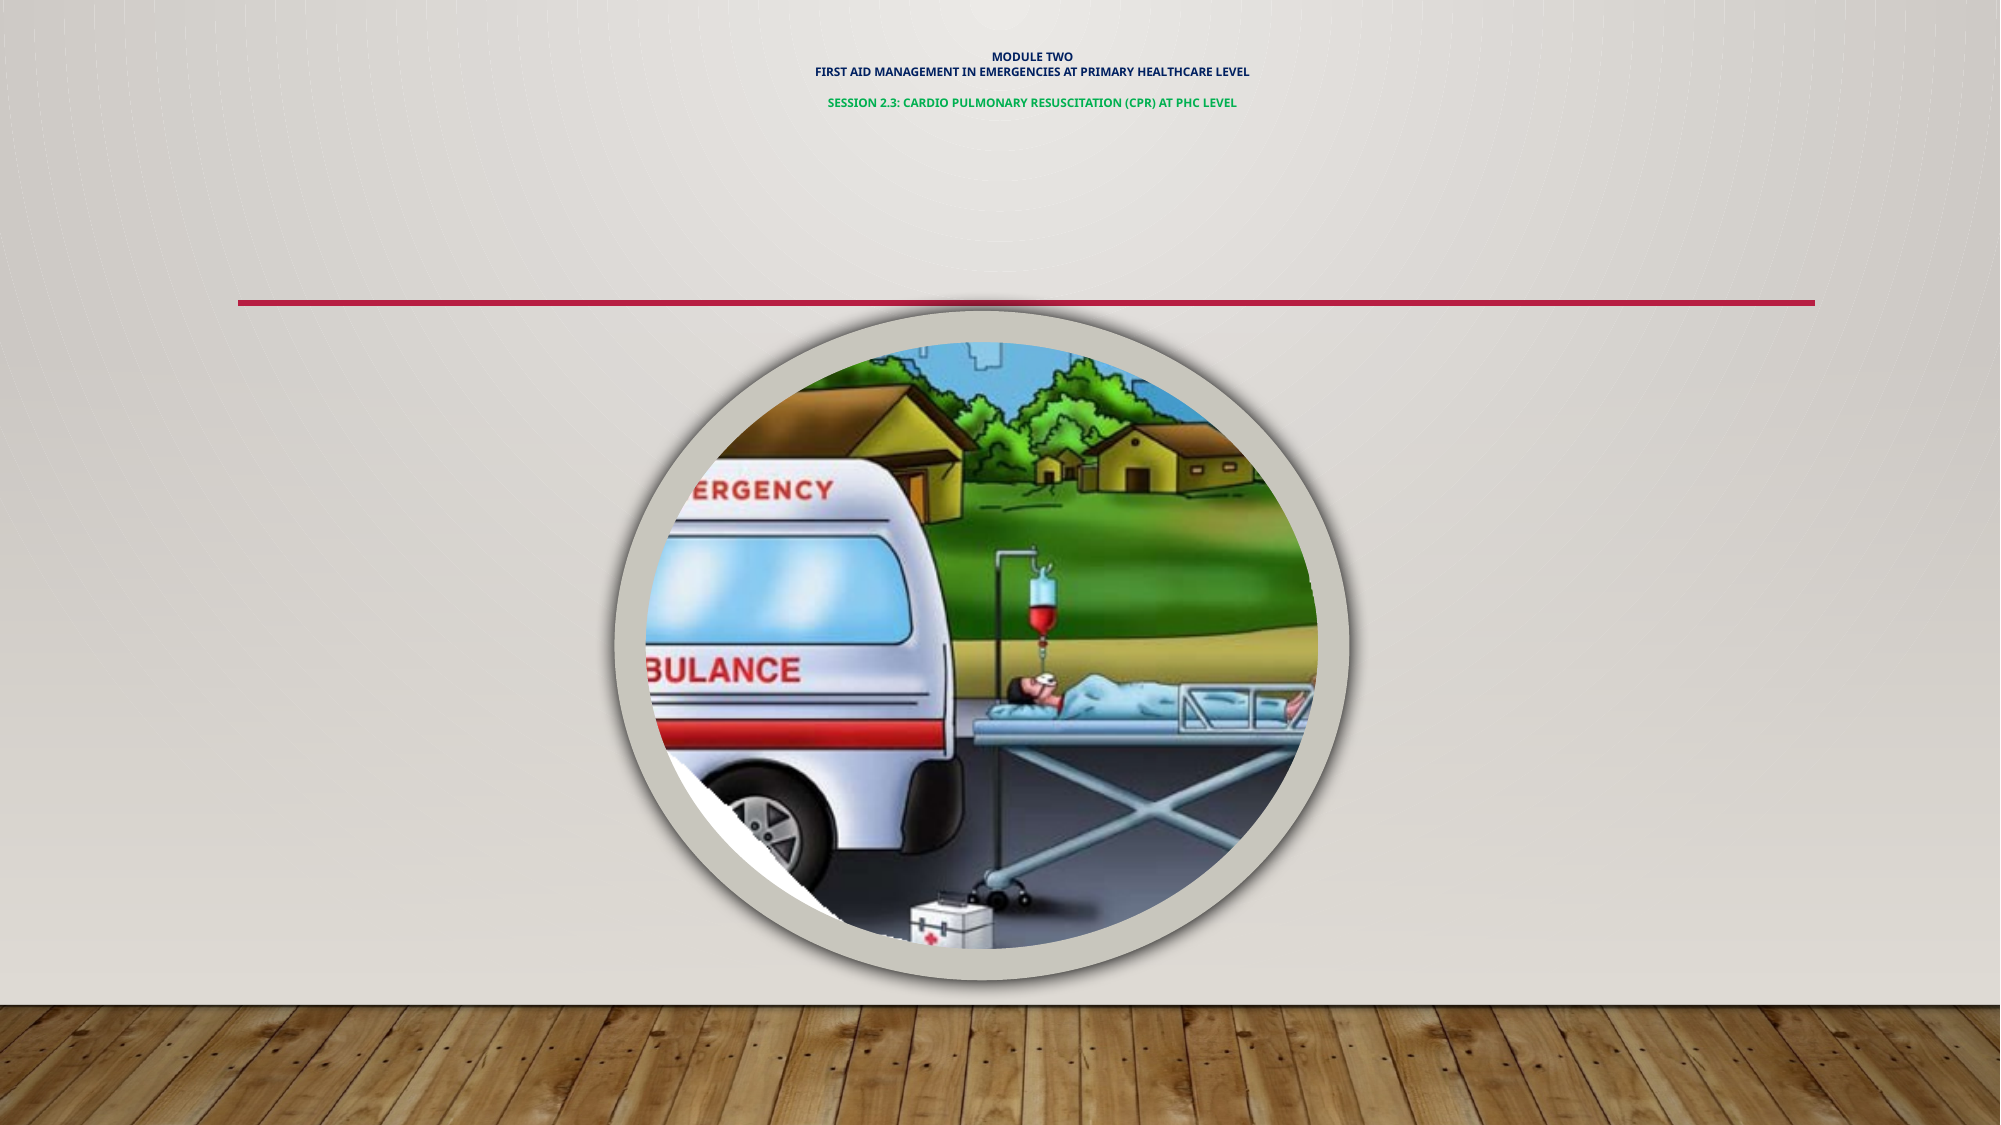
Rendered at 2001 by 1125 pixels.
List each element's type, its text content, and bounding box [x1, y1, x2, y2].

picture [0, 1005, 2000, 1125]
title MODULE TWO FIRST AID MANAGEMENT IN EMERGENCIES AT PRIMARY HEALTHCARE LEVEL SESSION 2.3: CARDIO PULMONARY RESUSCITATION (CPR) AT PHC LEVEL [143, 42, 1923, 187]
picture [629, 326, 1335, 965]
